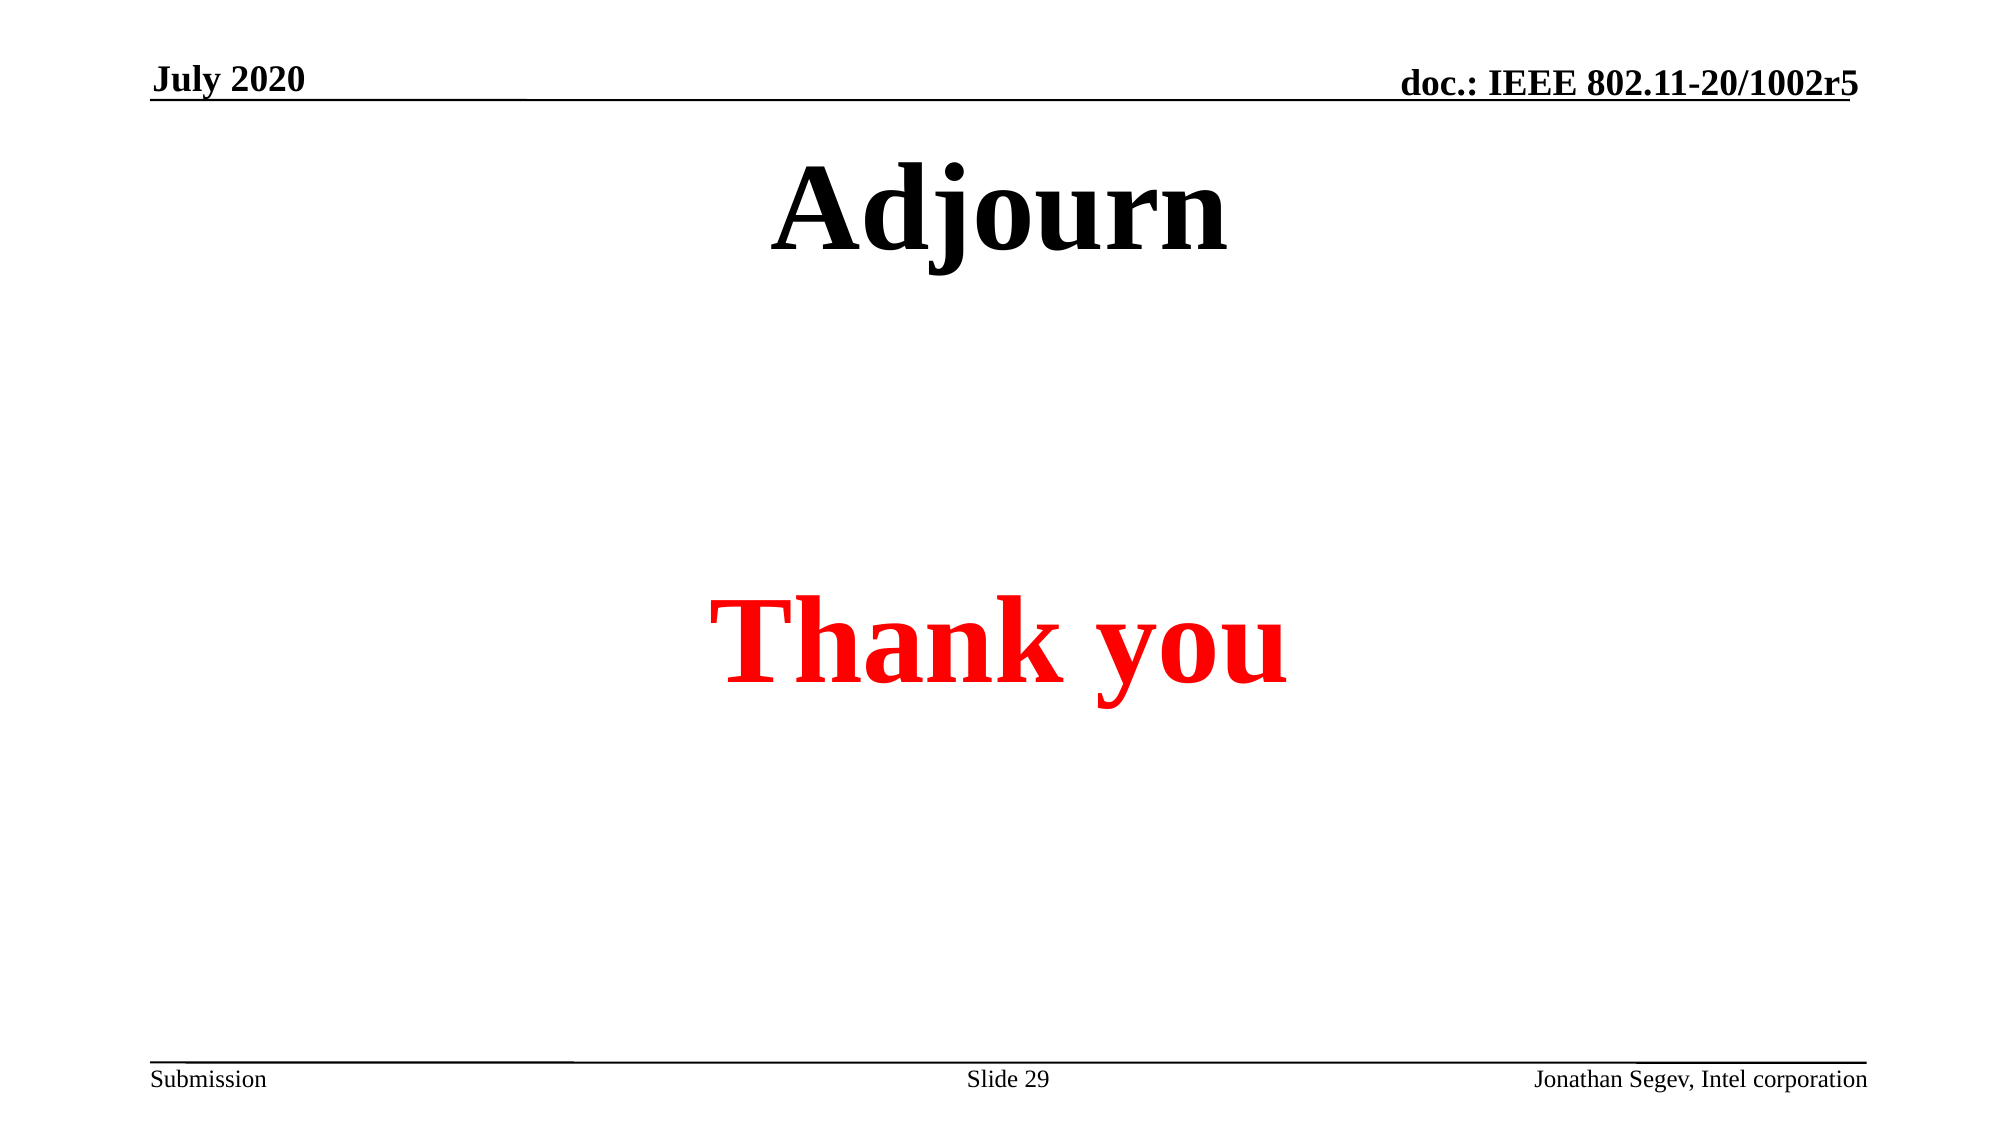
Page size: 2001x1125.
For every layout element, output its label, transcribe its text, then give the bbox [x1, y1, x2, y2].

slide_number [152, 54, 563, 100]
list Thank you [149, 324, 1850, 1000]
slide_number Slide 29 [950, 1061, 1067, 1123]
title Adjourn [149, 112, 1850, 288]
footer Jonathan Segev, Intel corporation [1171, 1061, 1869, 1093]
